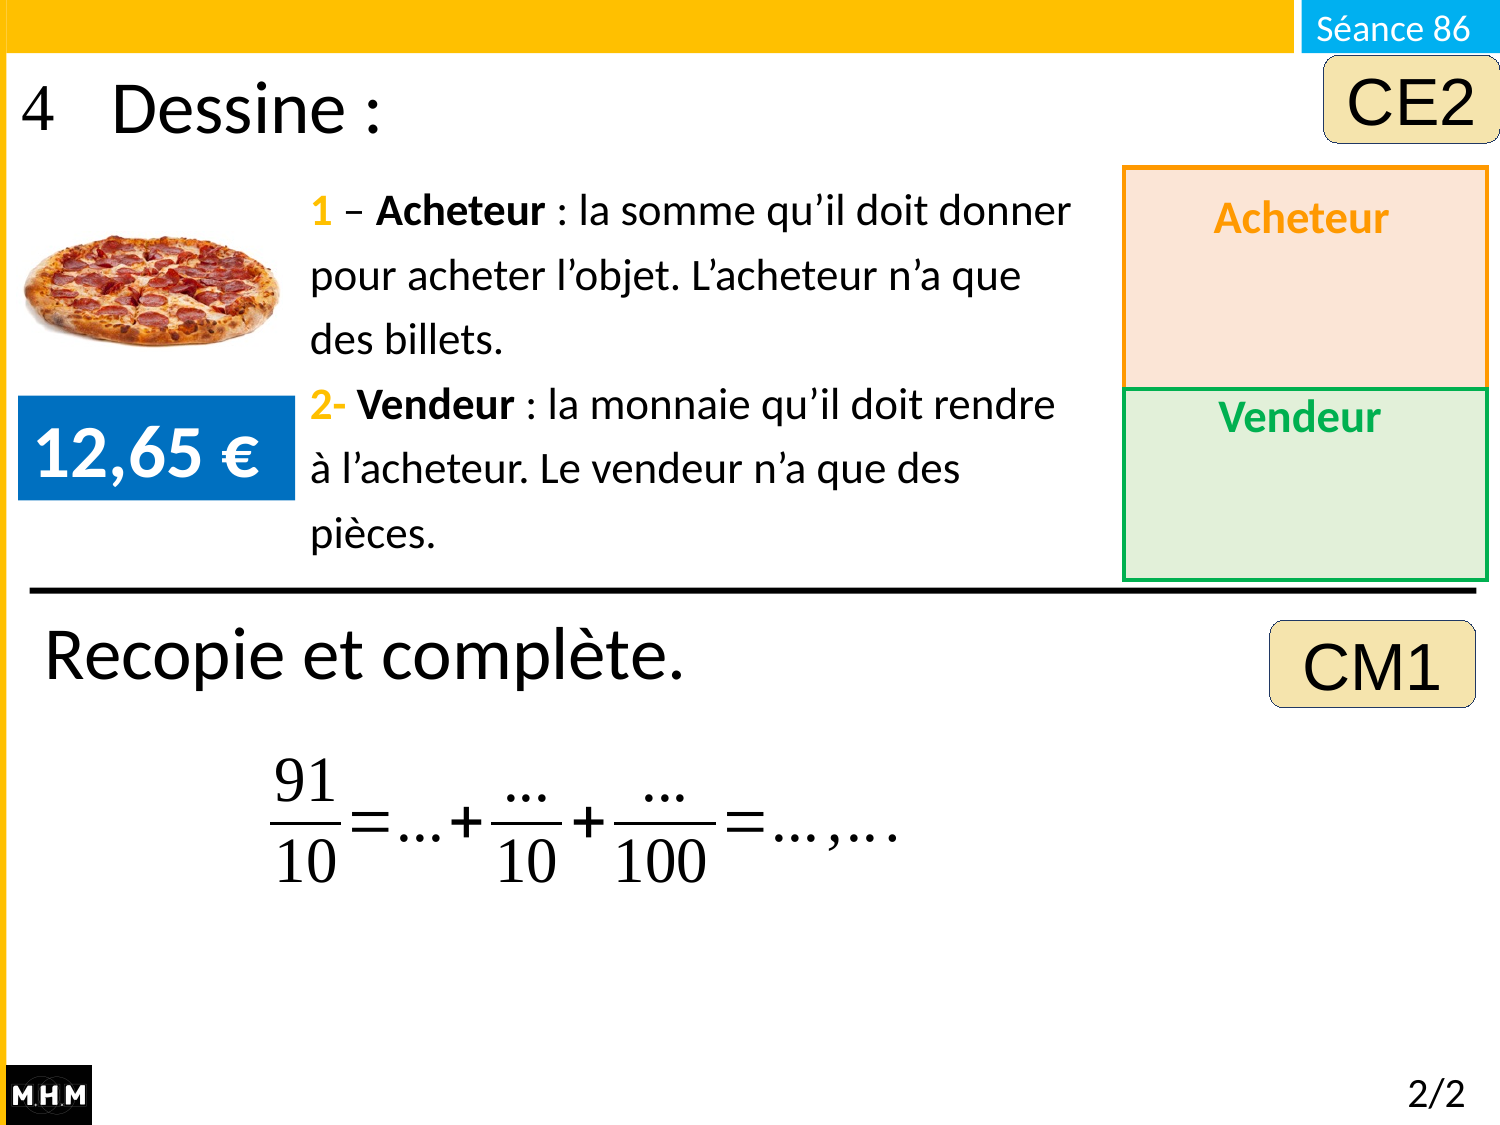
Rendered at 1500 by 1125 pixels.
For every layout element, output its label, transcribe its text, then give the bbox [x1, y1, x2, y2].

text_box CM1 [1269, 620, 1476, 708]
text_box [1122, 165, 1489, 387]
text_box CE2 [1323, 55, 1500, 144]
text_box [1122, 387, 1489, 582]
text_box 1 – Acheteur : la somme qu’il doit donner pour acheter l’objet. L’acheteur n’a que des billets. 2- Vendeur : la monnaie qu’il doit rendre à l’acheteur. Le vendeur n’a que des pièces. [295, 159, 1091, 568]
list 2/2 [1373, 1064, 1500, 1125]
text_box Acheteur [1198, 167, 1421, 252]
picture [16, 230, 283, 352]
title Dessine : [96, 60, 1391, 160]
text_box 12,65 € [18, 395, 296, 501]
picture [6, 1065, 92, 1125]
text_box Vendeur [1203, 366, 1418, 451]
text_box Recopie et complète. [30, 605, 736, 705]
